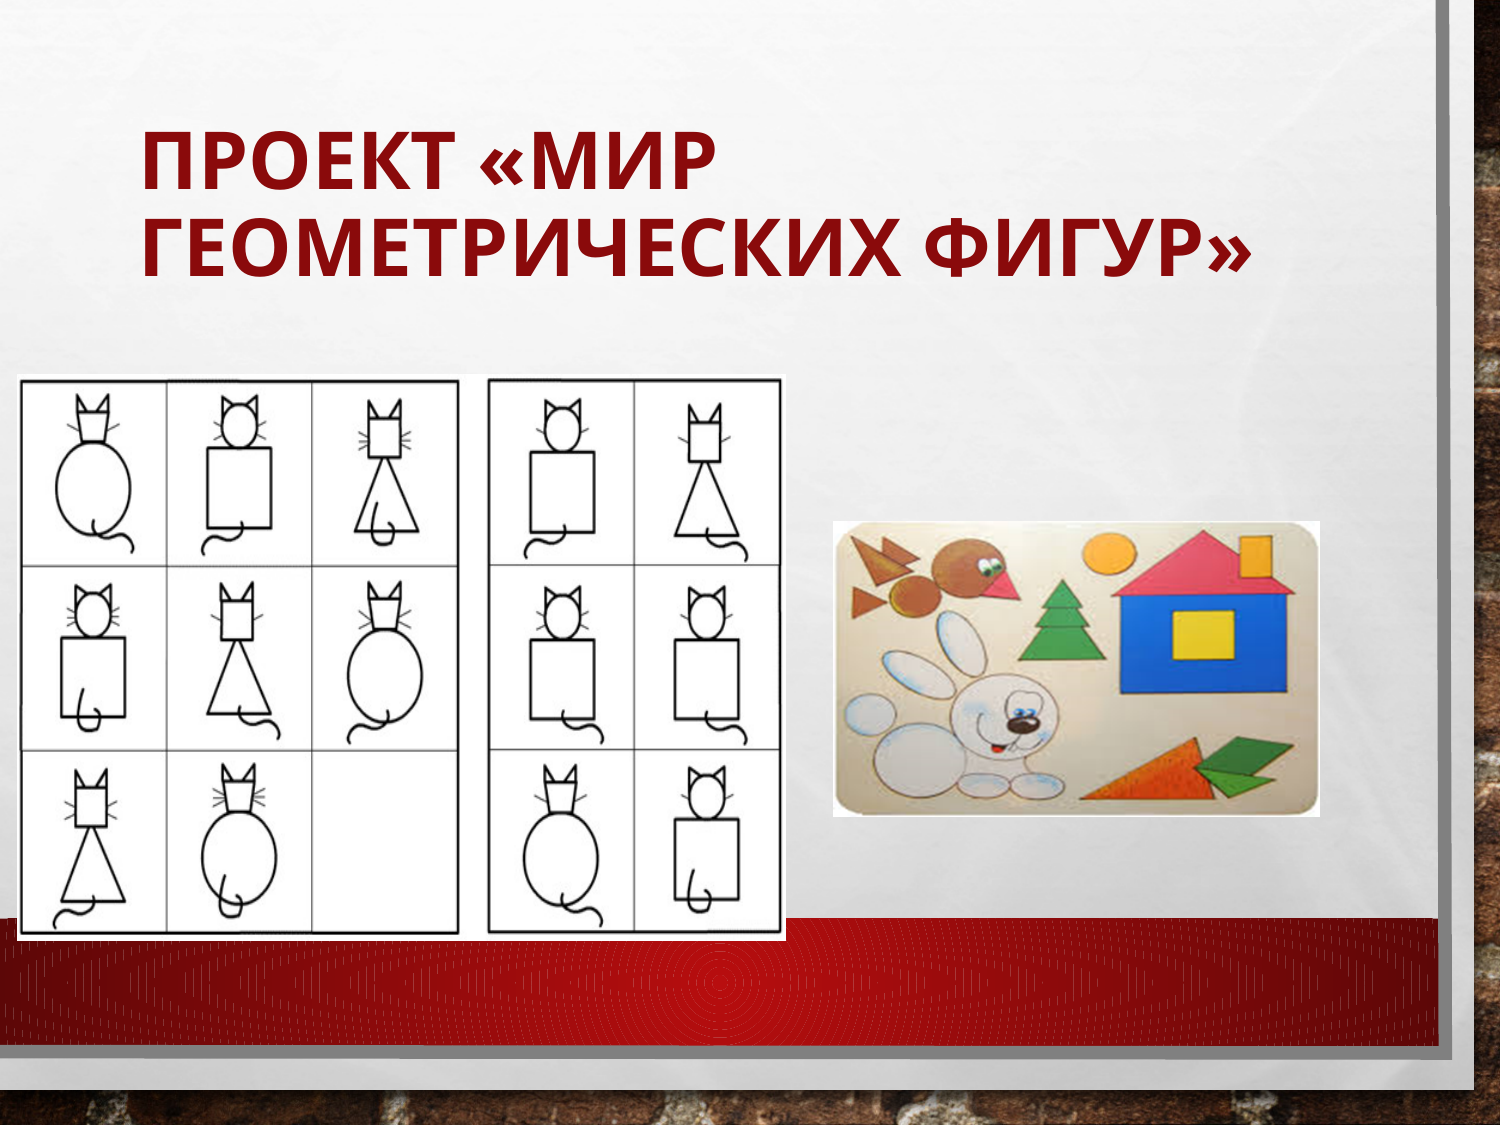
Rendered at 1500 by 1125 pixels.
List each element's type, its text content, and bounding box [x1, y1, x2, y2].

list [833, 520, 1320, 817]
picture [0, 0, 1500, 1125]
picture [17, 374, 786, 941]
title Проект «Мир геометрических фигур» [123, 112, 1364, 302]
